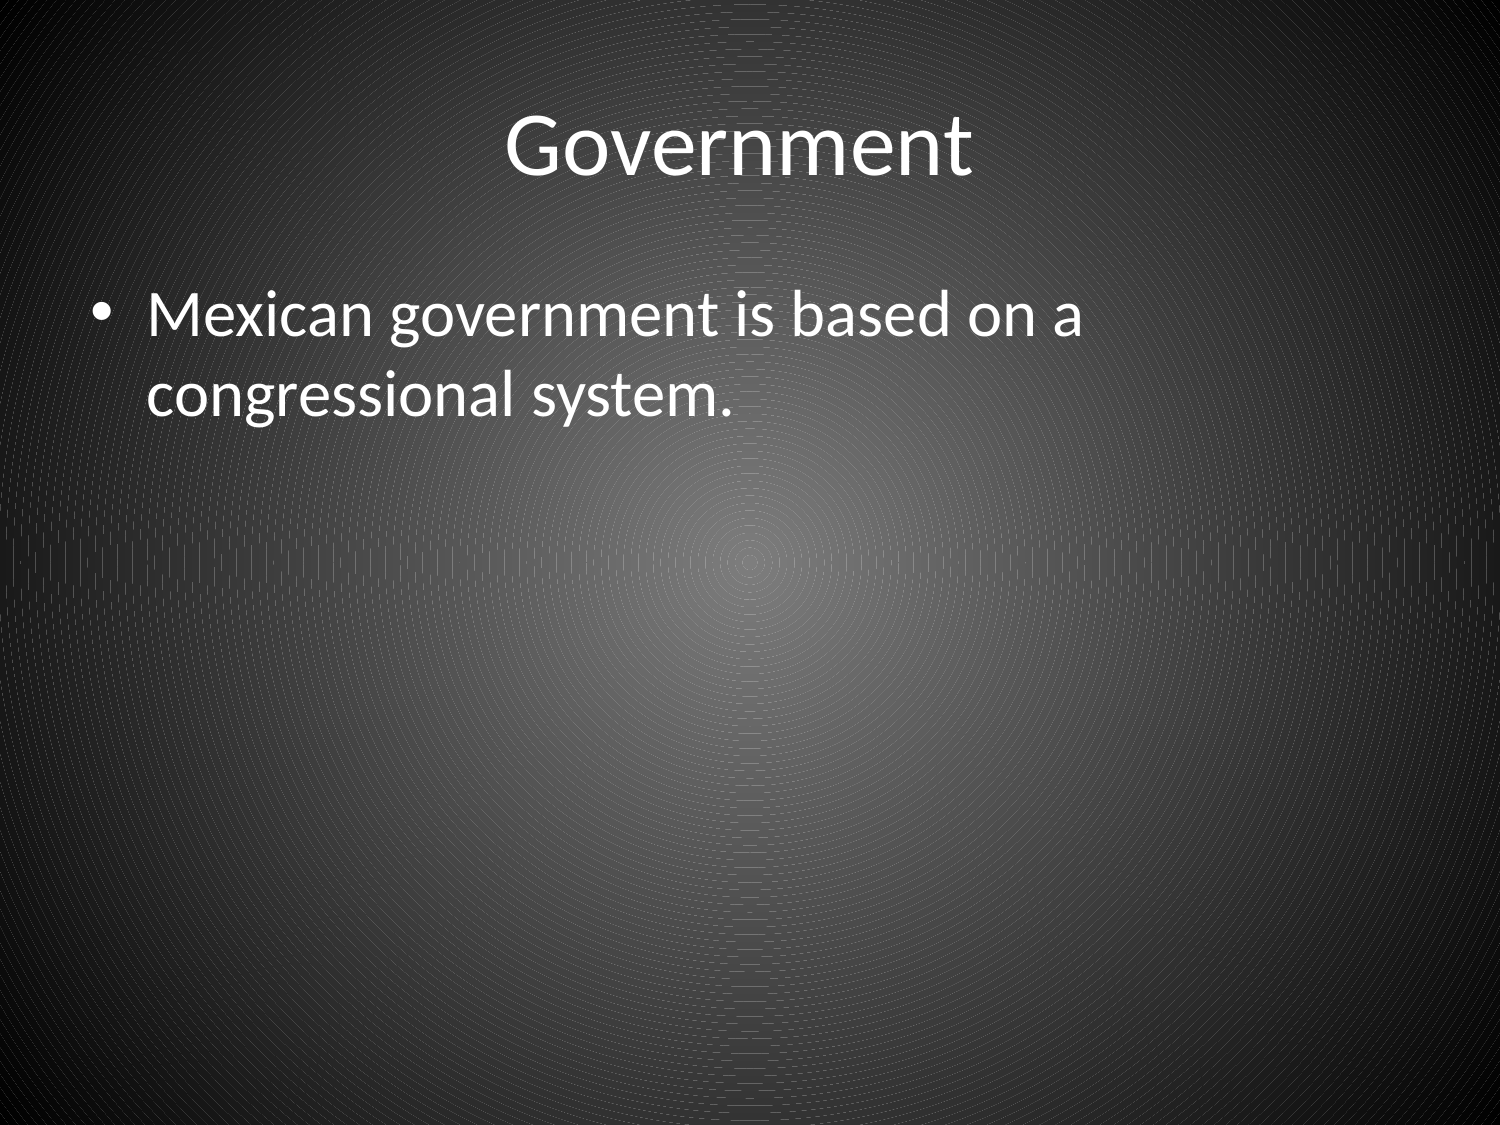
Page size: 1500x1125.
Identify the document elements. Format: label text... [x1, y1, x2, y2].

title Government [75, 45, 1425, 233]
list Mexican government is based on a congressional system. [75, 262, 1425, 1005]
